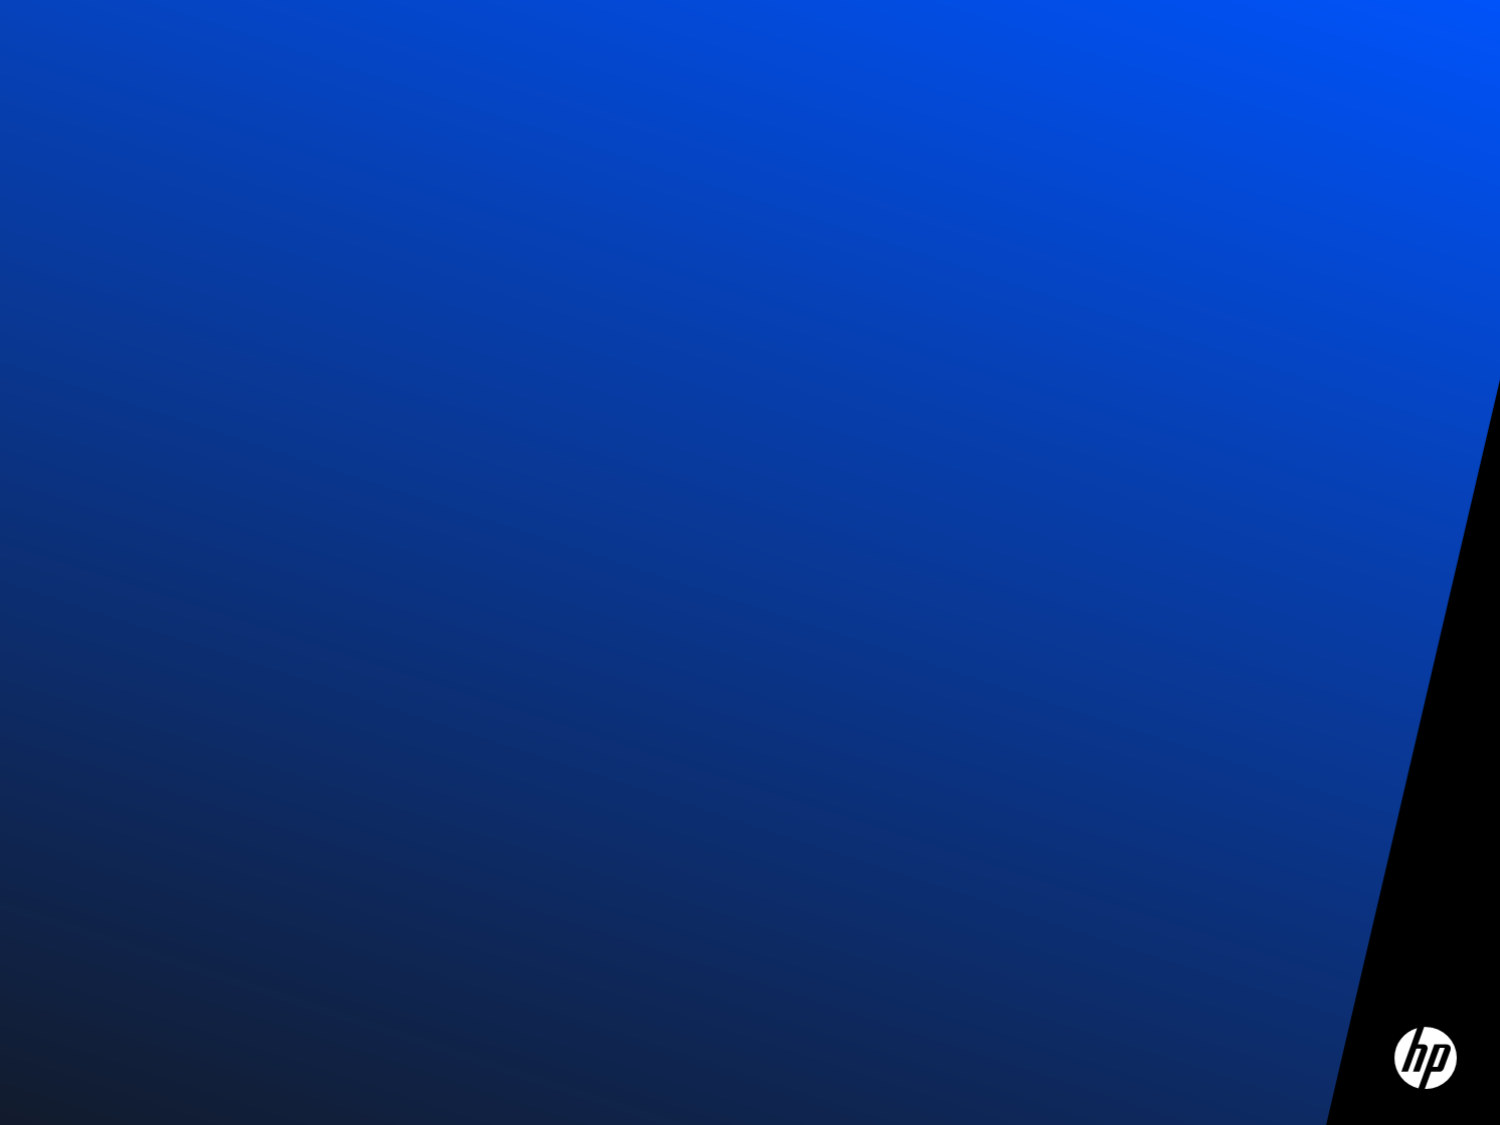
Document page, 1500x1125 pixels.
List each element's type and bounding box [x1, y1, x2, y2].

picture [1311, 317, 1500, 1125]
